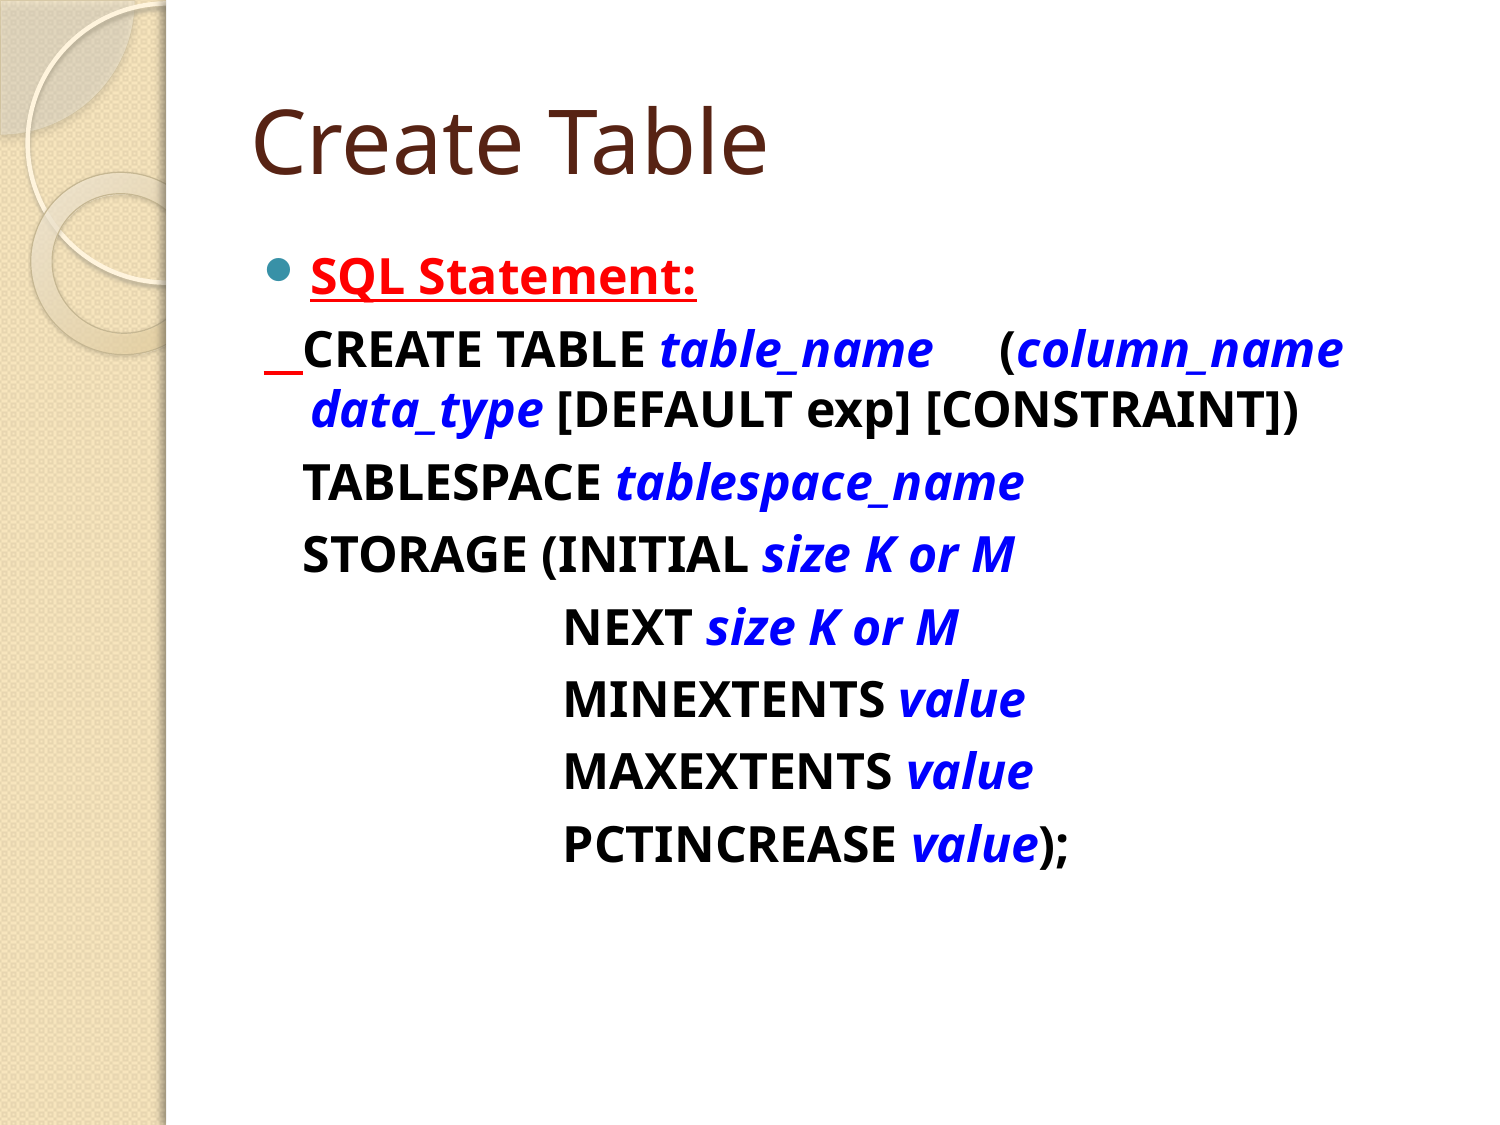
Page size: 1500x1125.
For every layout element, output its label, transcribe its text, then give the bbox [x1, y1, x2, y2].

title Create Table [235, 45, 1466, 233]
list SQL Statement: CREATE TABLE table_name (column_name data_type [DEFAULT exp] [CONSTRAINT]) TABLESPACE tablespace_name STORAGE (INITIAL size K or M NEXT size K or M MINEXTENTS value MAXEXTENTS value PCTINCREASE value); [235, 237, 1466, 1025]
